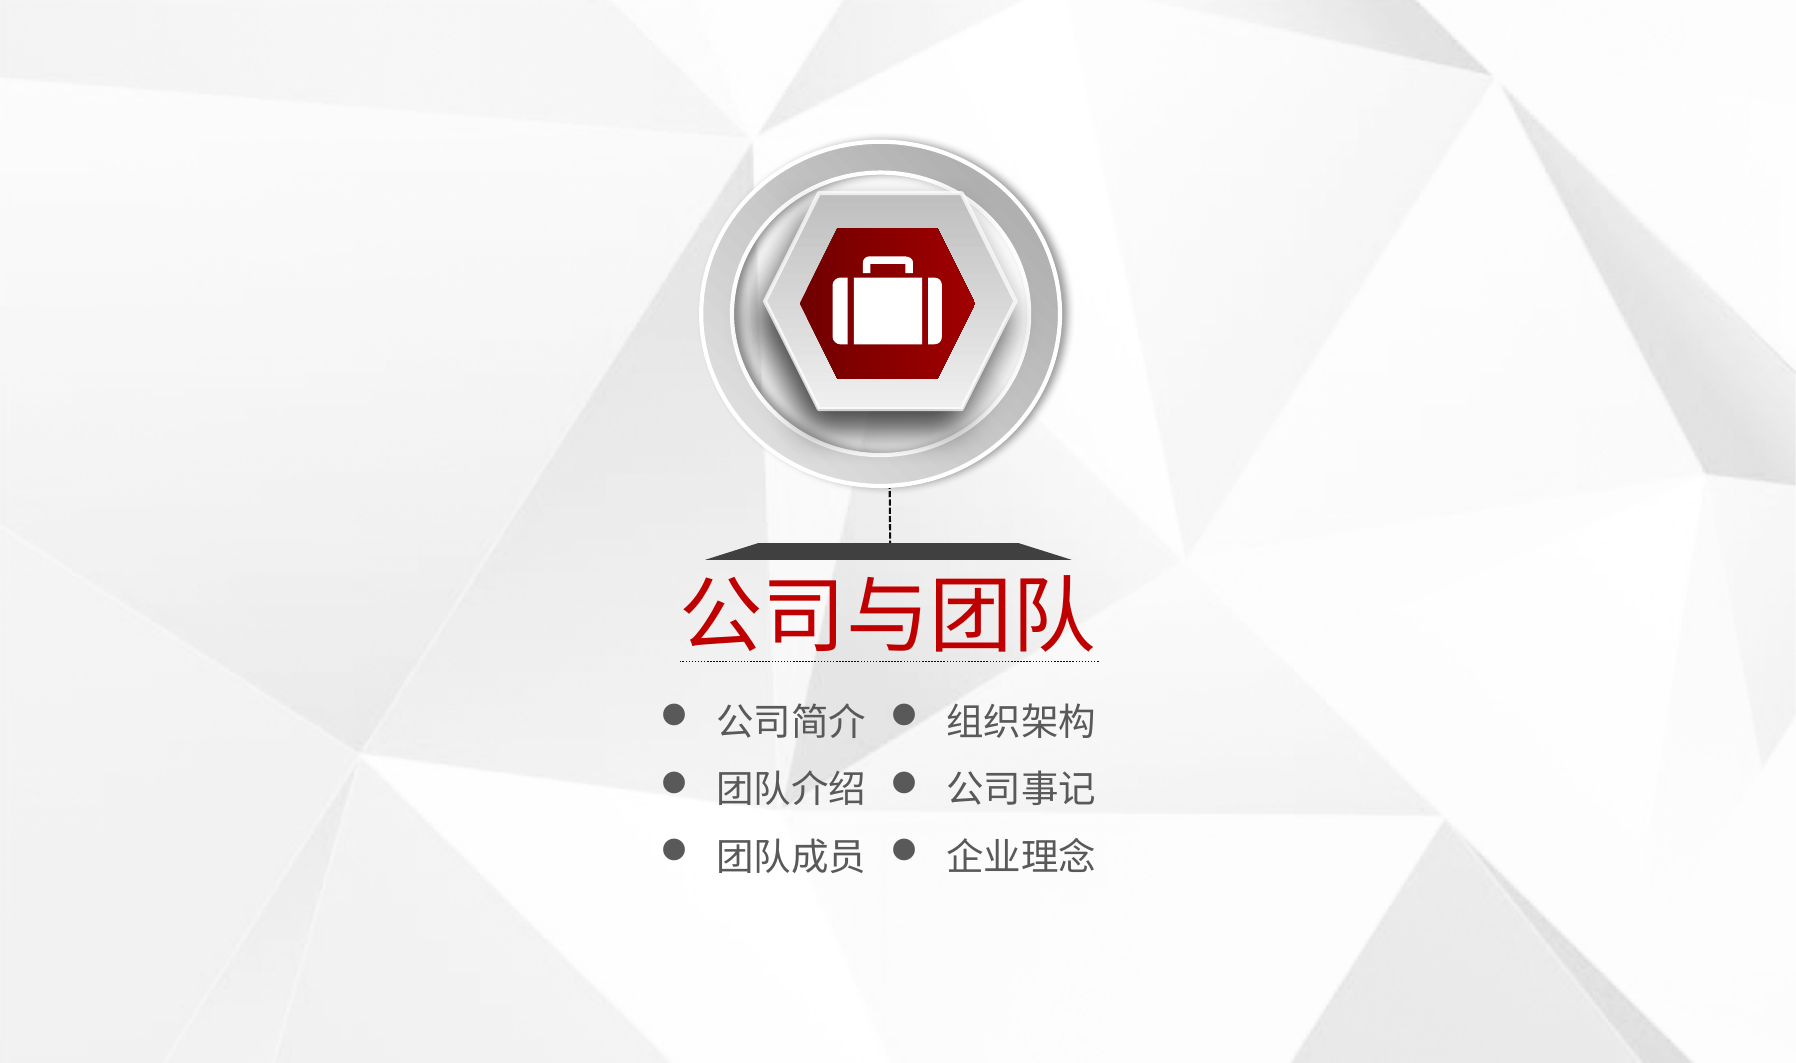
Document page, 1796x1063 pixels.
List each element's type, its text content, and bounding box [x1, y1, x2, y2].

text_box 公司与团队 [664, 555, 1312, 670]
text_box 团队成员 [645, 825, 875, 885]
picture [0, 0, 1796, 1063]
text_box [760, 356, 1020, 453]
text_box [892, 541, 1074, 562]
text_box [764, 192, 1016, 410]
text_box 公司简介 [645, 690, 875, 750]
text_box [703, 541, 888, 562]
text_box 公司事记 [875, 757, 1112, 818]
text_box 组织架构 [875, 690, 1112, 750]
text_box 企业理念 [875, 825, 1112, 885]
text_box [699, 139, 1063, 489]
text_box 团队介绍 [645, 757, 875, 818]
